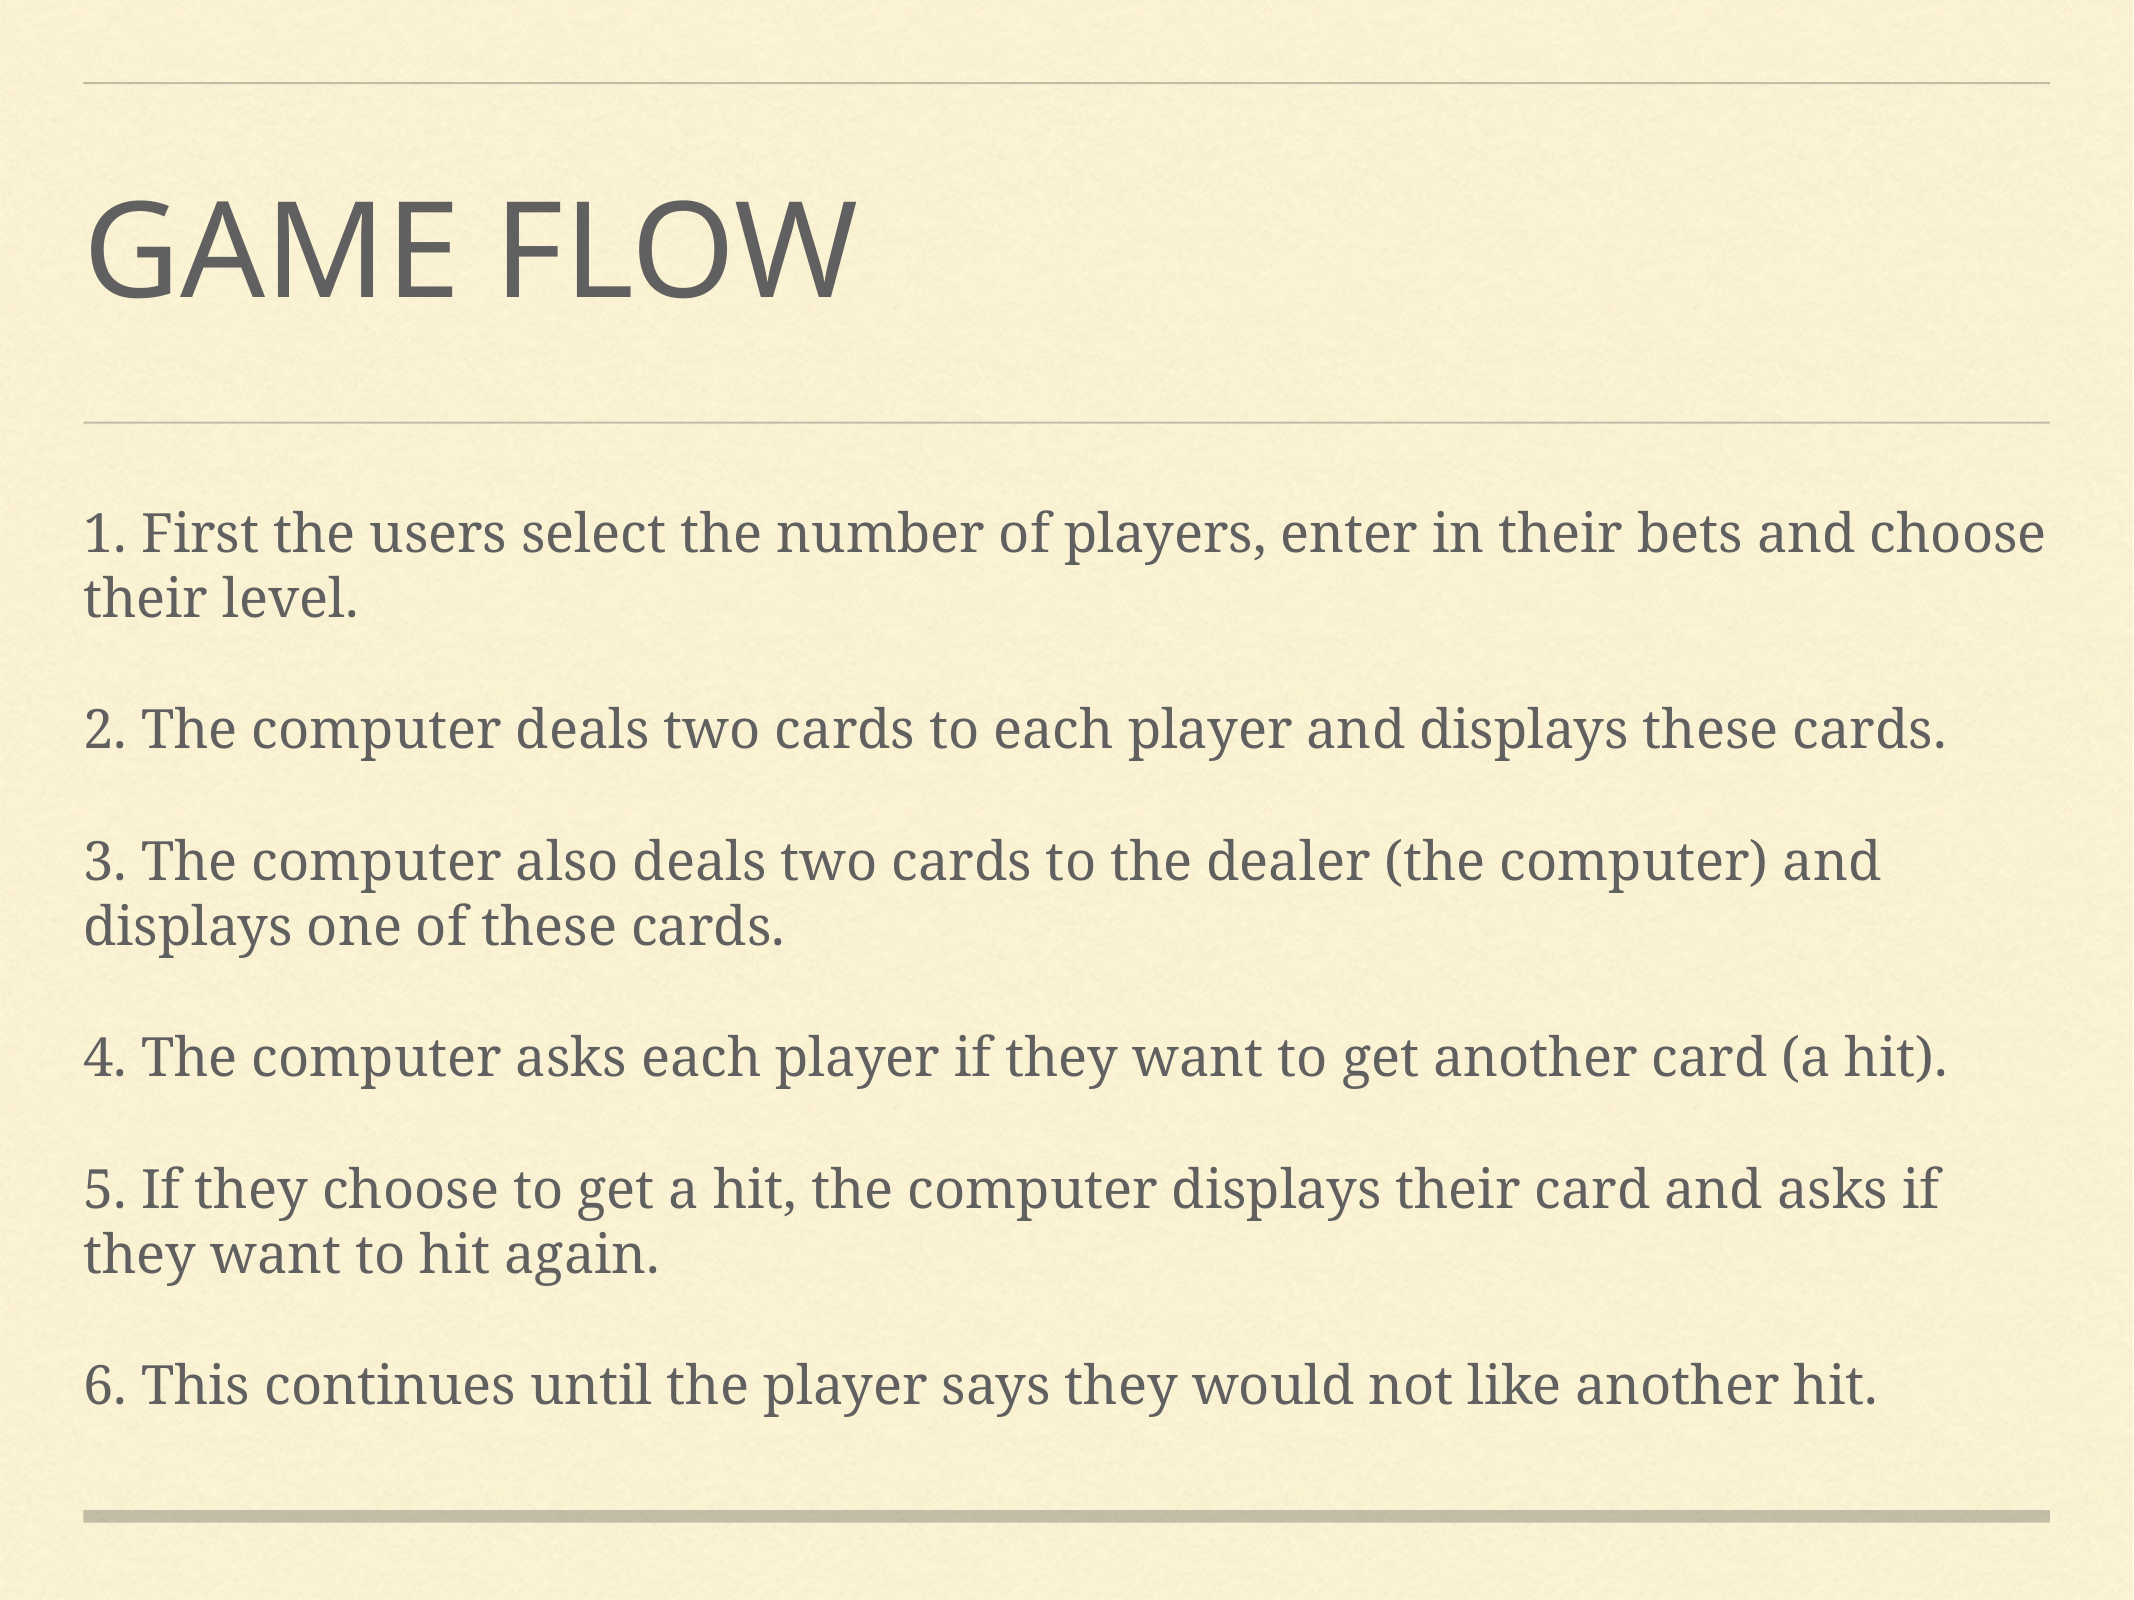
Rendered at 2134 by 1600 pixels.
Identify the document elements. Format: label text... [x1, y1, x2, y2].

title Game Flow [82, 97, 2051, 411]
list 1. First the users select the number of players, enter in their bets and choose their level. 2. The computer deals two cards to each player and displays these cards. 3. The computer also deals two cards to the dealer (the computer) and displays one of these cards. 4. The computer asks each player if they want to get another card (a hit). 5. If they choose to get a hit, the computer displays their card and asks if they want to hit again. 6. This continues until the player says they would not like another hit. [82, 497, 2051, 1438]
picture [0, 0, 2134, 1600]
